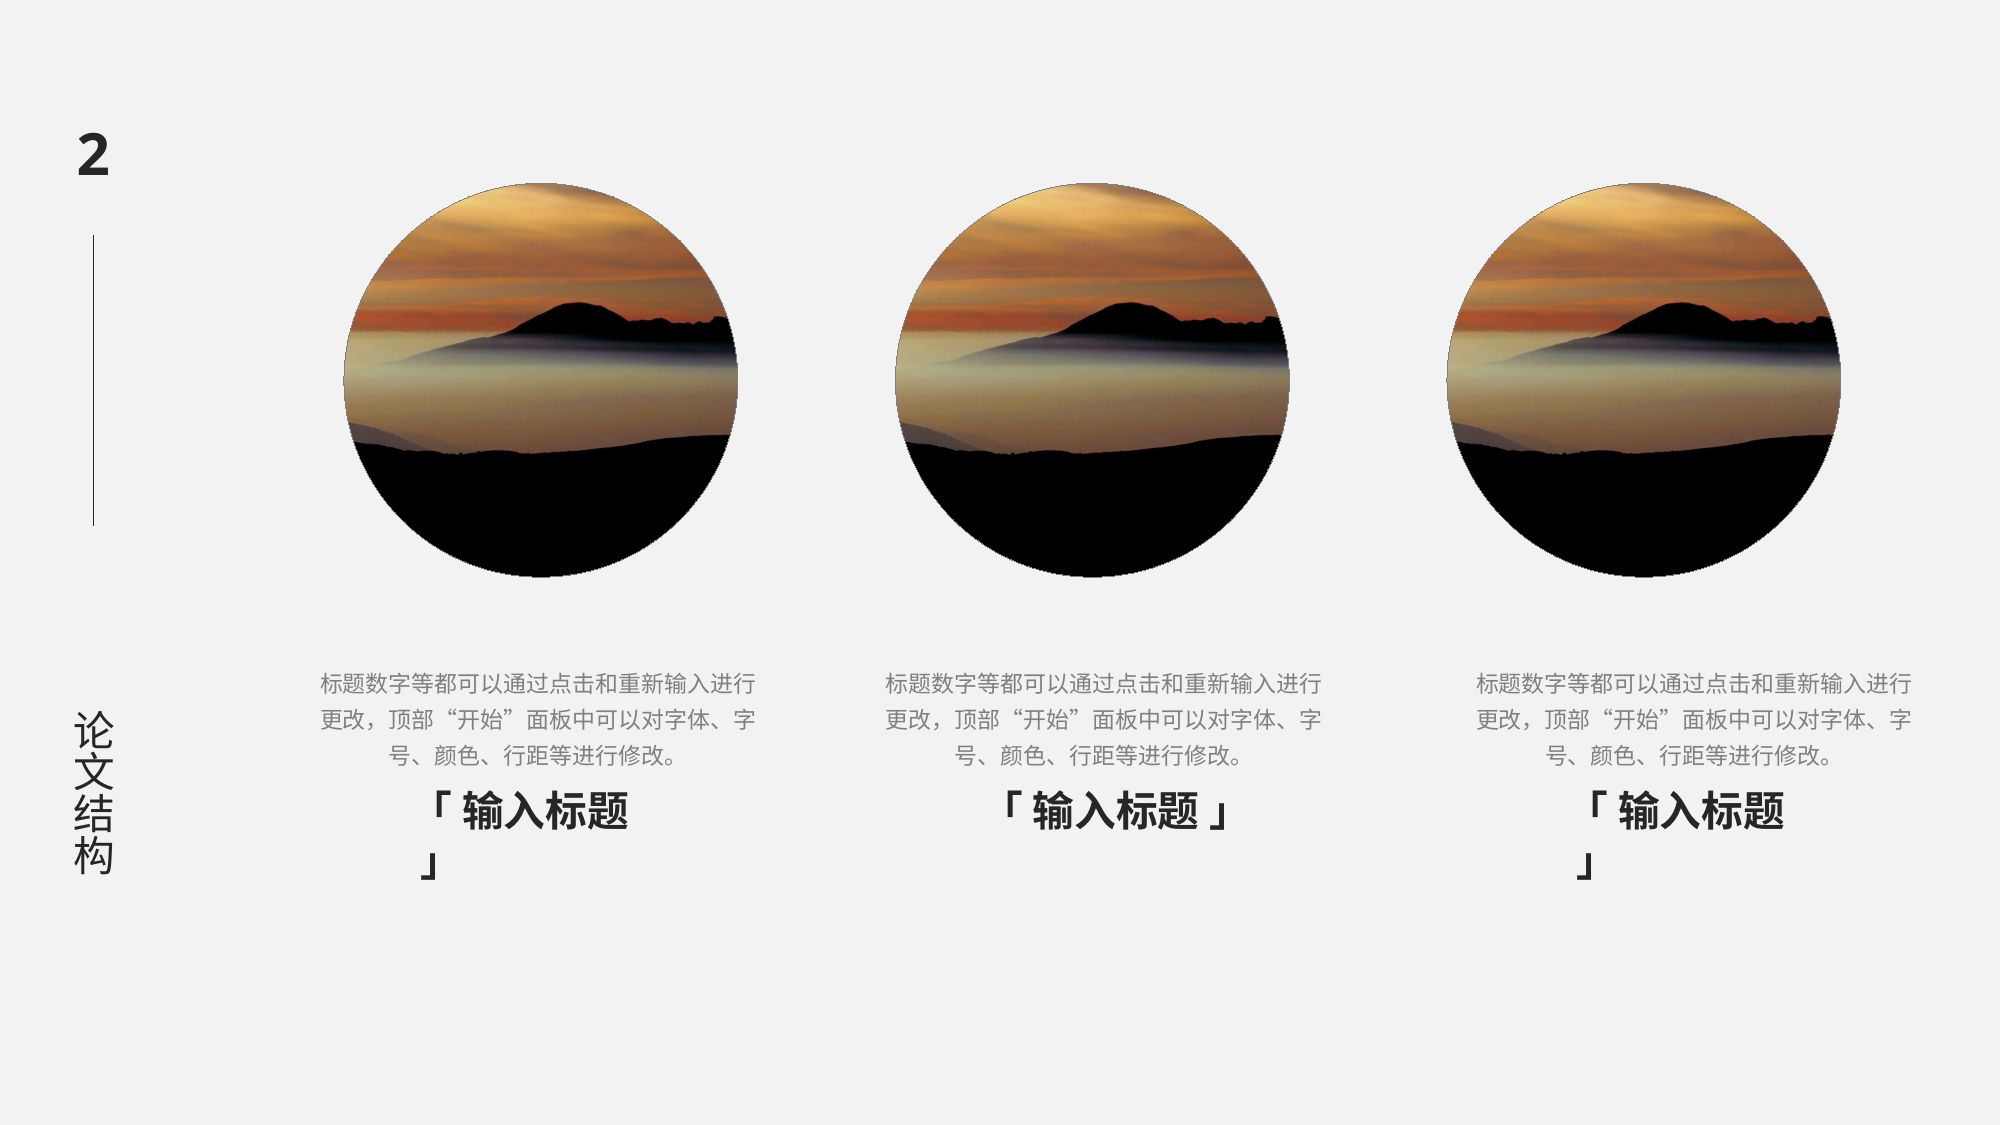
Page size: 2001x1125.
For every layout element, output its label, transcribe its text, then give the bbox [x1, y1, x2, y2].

text_box 「 输入标题 」 [396, 776, 681, 892]
text_box 「 输入标题 」 [961, 776, 1271, 842]
picture [343, 183, 738, 578]
text_box 标题数字等都可以通过点击和重新输入进行更改，顶部“开始”面板中可以对字体、字号、颜色、行距等进行修改。 [294, 654, 783, 777]
text_box 标题数字等都可以通过点击和重新输入进行更改，顶部“开始”面板中可以对字体、字号、颜色、行距等进行修改。 [1450, 654, 1939, 777]
picture [895, 183, 1290, 578]
picture [1446, 183, 1841, 578]
text_box 标题数字等都可以通过点击和重新输入进行更改，顶部“开始”面板中可以对字体、字号、颜色、行距等进行修改。 [859, 654, 1349, 777]
list 2 [36, 92, 150, 213]
text_box 「 输入标题 」 [1552, 776, 1837, 892]
list 论文结构 [48, 548, 139, 1038]
